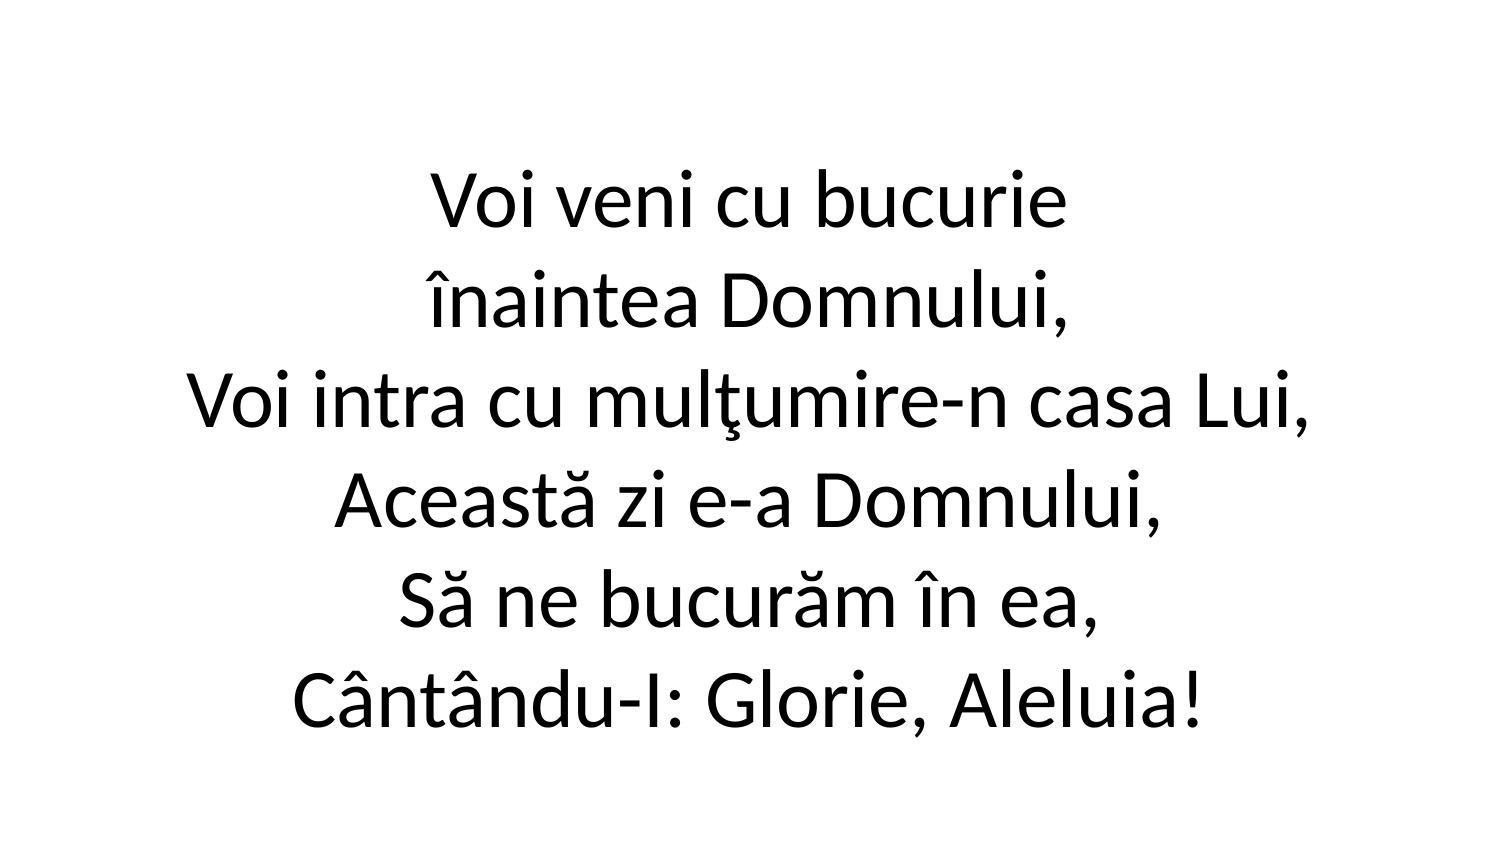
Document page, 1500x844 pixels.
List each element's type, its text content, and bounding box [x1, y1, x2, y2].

text_box Voi veni cu bucurie înaintea Domnului, Voi intra cu mulţumire-n casa Lui, Această zi e-a Domnului, Să ne bucurăm în ea, Cântându-I: Glorie, Aleluia! [171, 92, 1329, 752]
